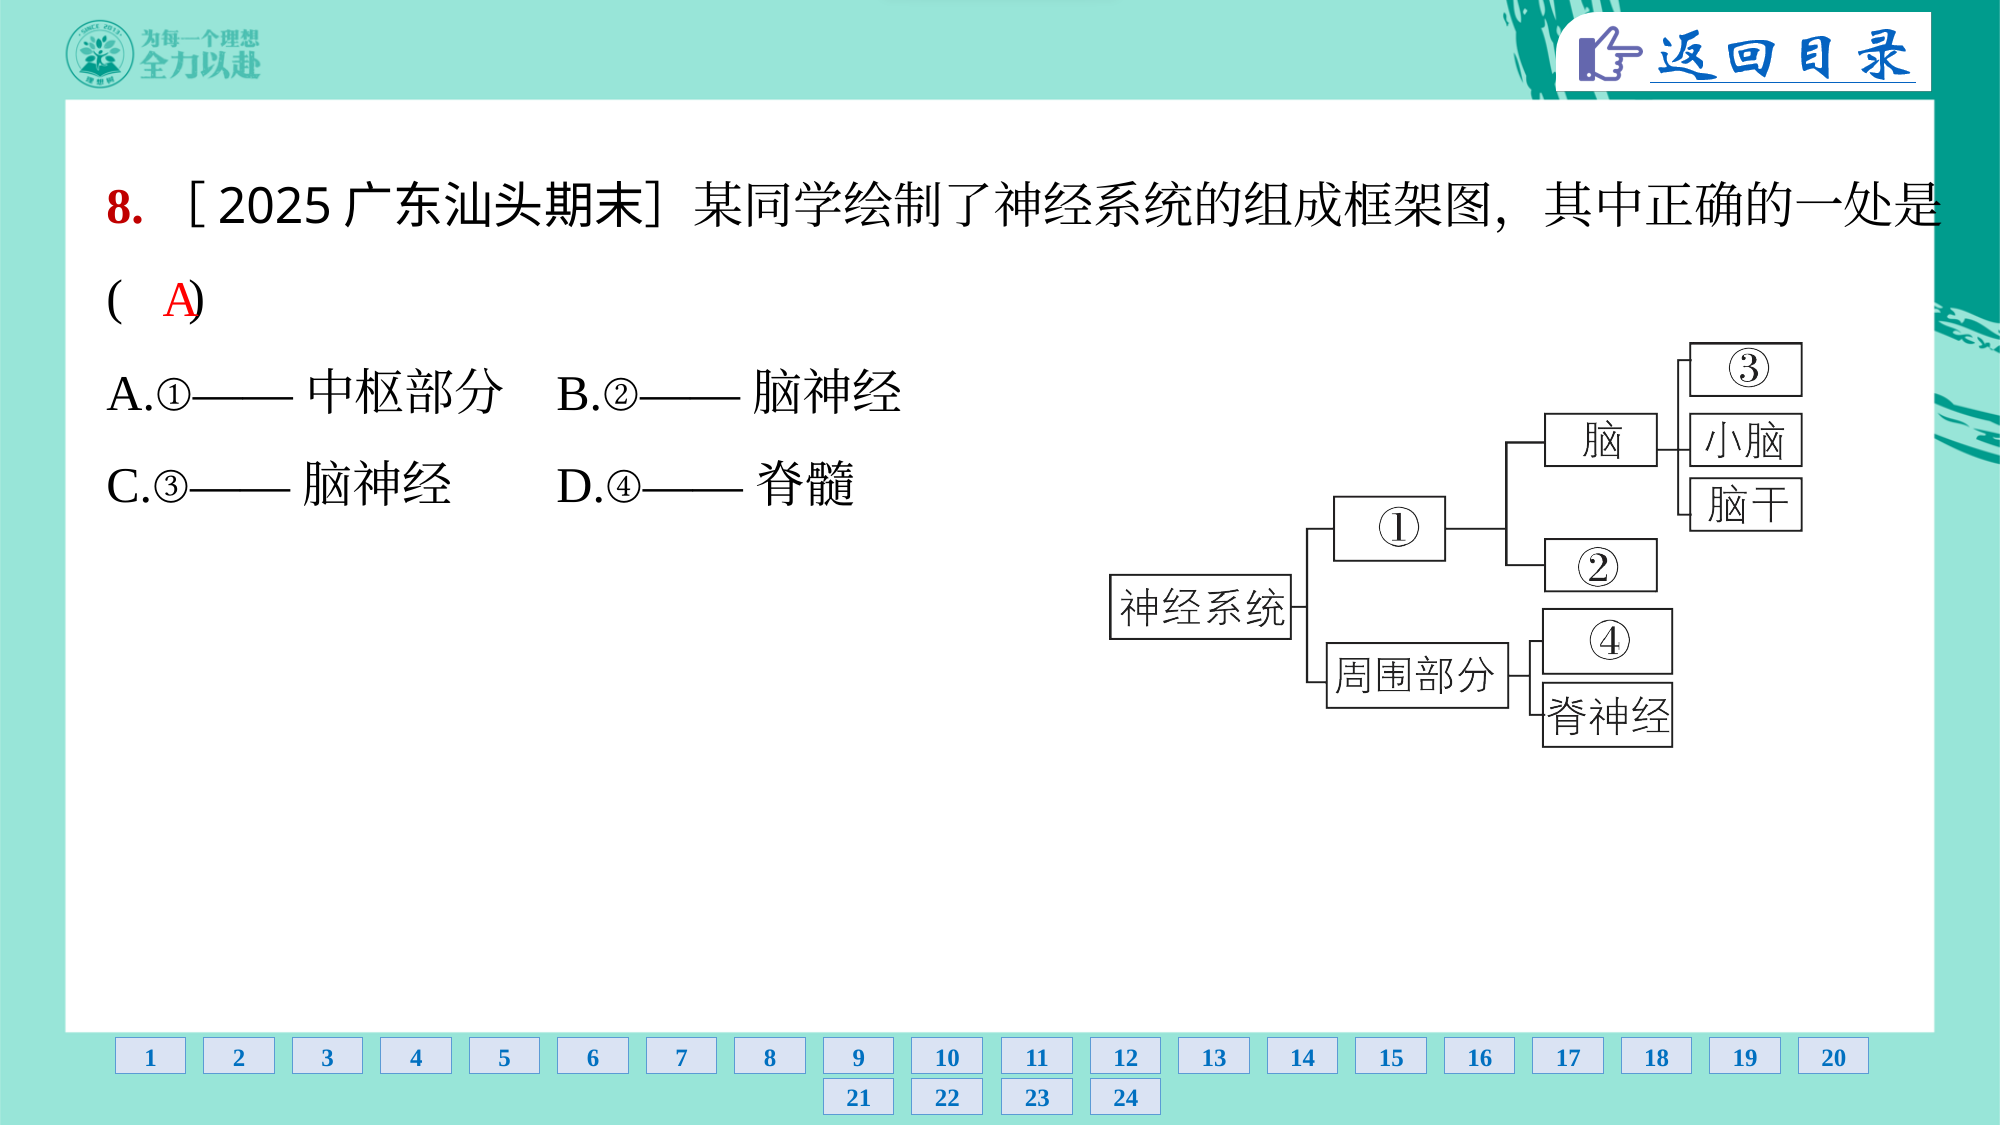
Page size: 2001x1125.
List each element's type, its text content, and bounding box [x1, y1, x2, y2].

text_box A [144, 234, 217, 327]
picture [0, 0, 2000, 1125]
text_box 8.［2025广东汕头期末］某同学绘制了神经系统的组成框架图，其中正确的一处是 ( ) [106, 141, 1895, 325]
text_box A.①——中枢部分 B.②——脑神经 C.③——脑神经 D.④——脊髓 [106, 329, 1179, 513]
